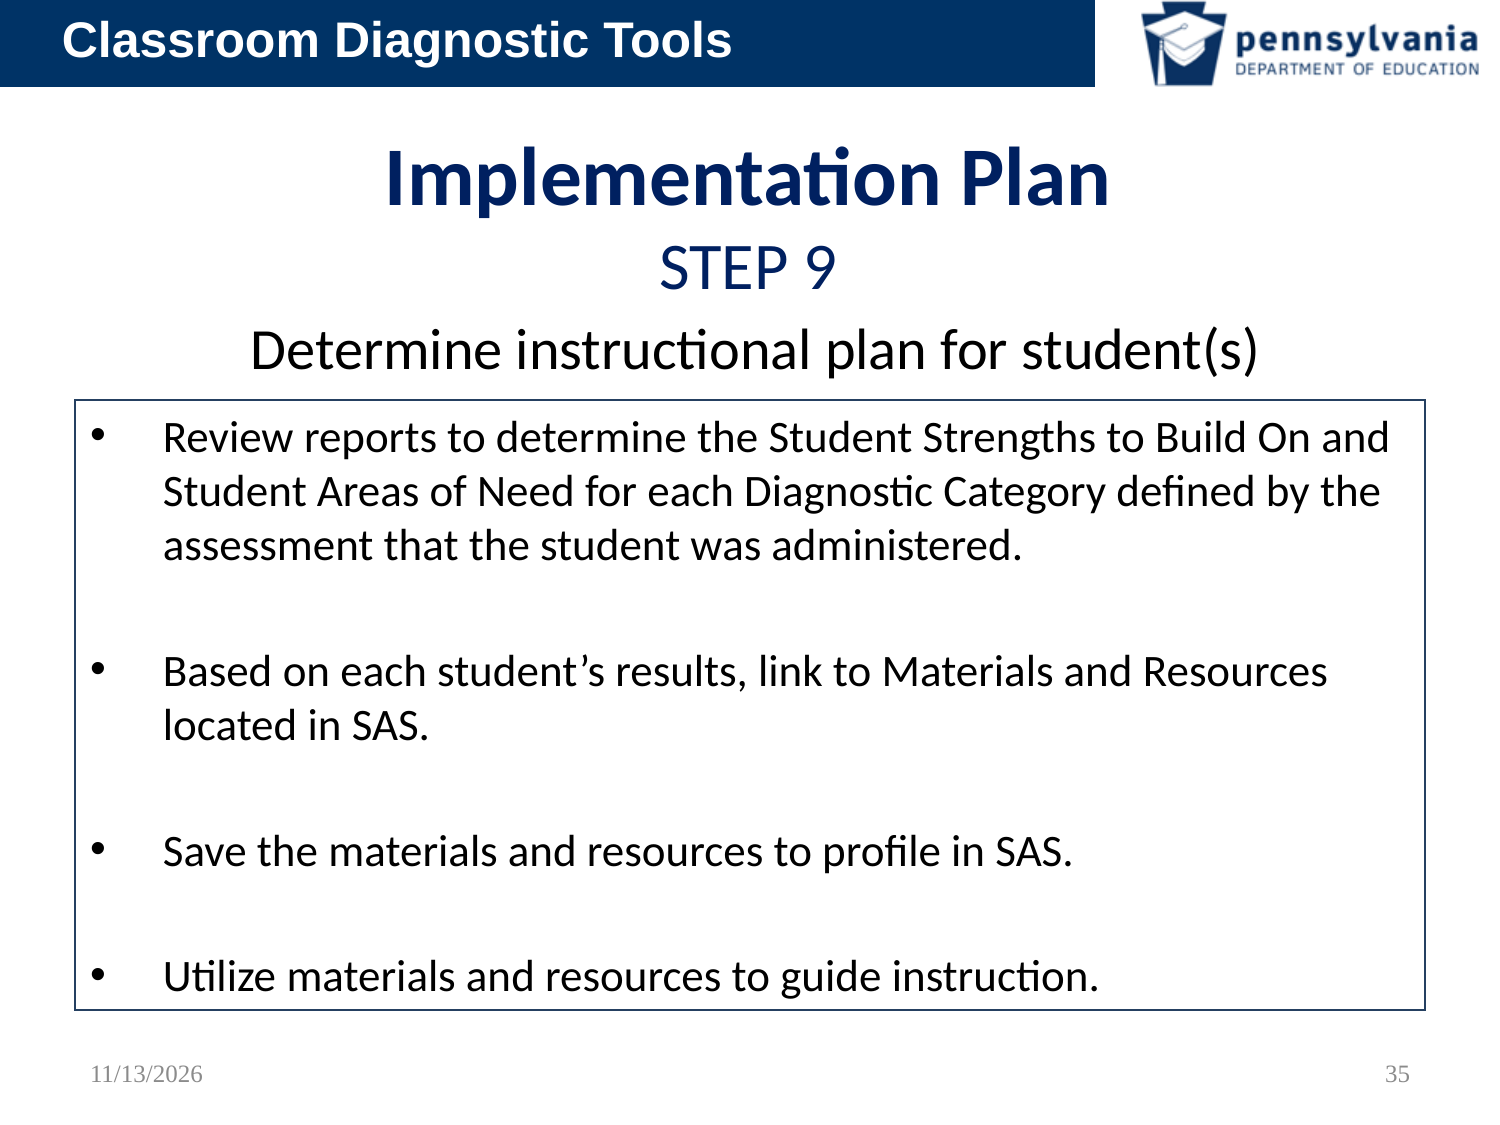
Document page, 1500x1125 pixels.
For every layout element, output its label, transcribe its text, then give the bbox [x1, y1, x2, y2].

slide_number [75, 1042, 425, 1103]
title Implementation Plan STEP 9 Determine instructional plan for student(s) [73, 146, 1424, 359]
picture [1134, 0, 1485, 90]
list Review reports to determine the Student Strengths to Build On and Student Areas of Need for each Diagnostic Category defined by the assessment that the student was administered. Based on each student’s results, link to Materials and Resources located in SAS. Save the materials and resources to profile in SAS. Utilize materials and resources to guide instruction. [74, 399, 1426, 1011]
slide_number 35 [1074, 1042, 1425, 1103]
